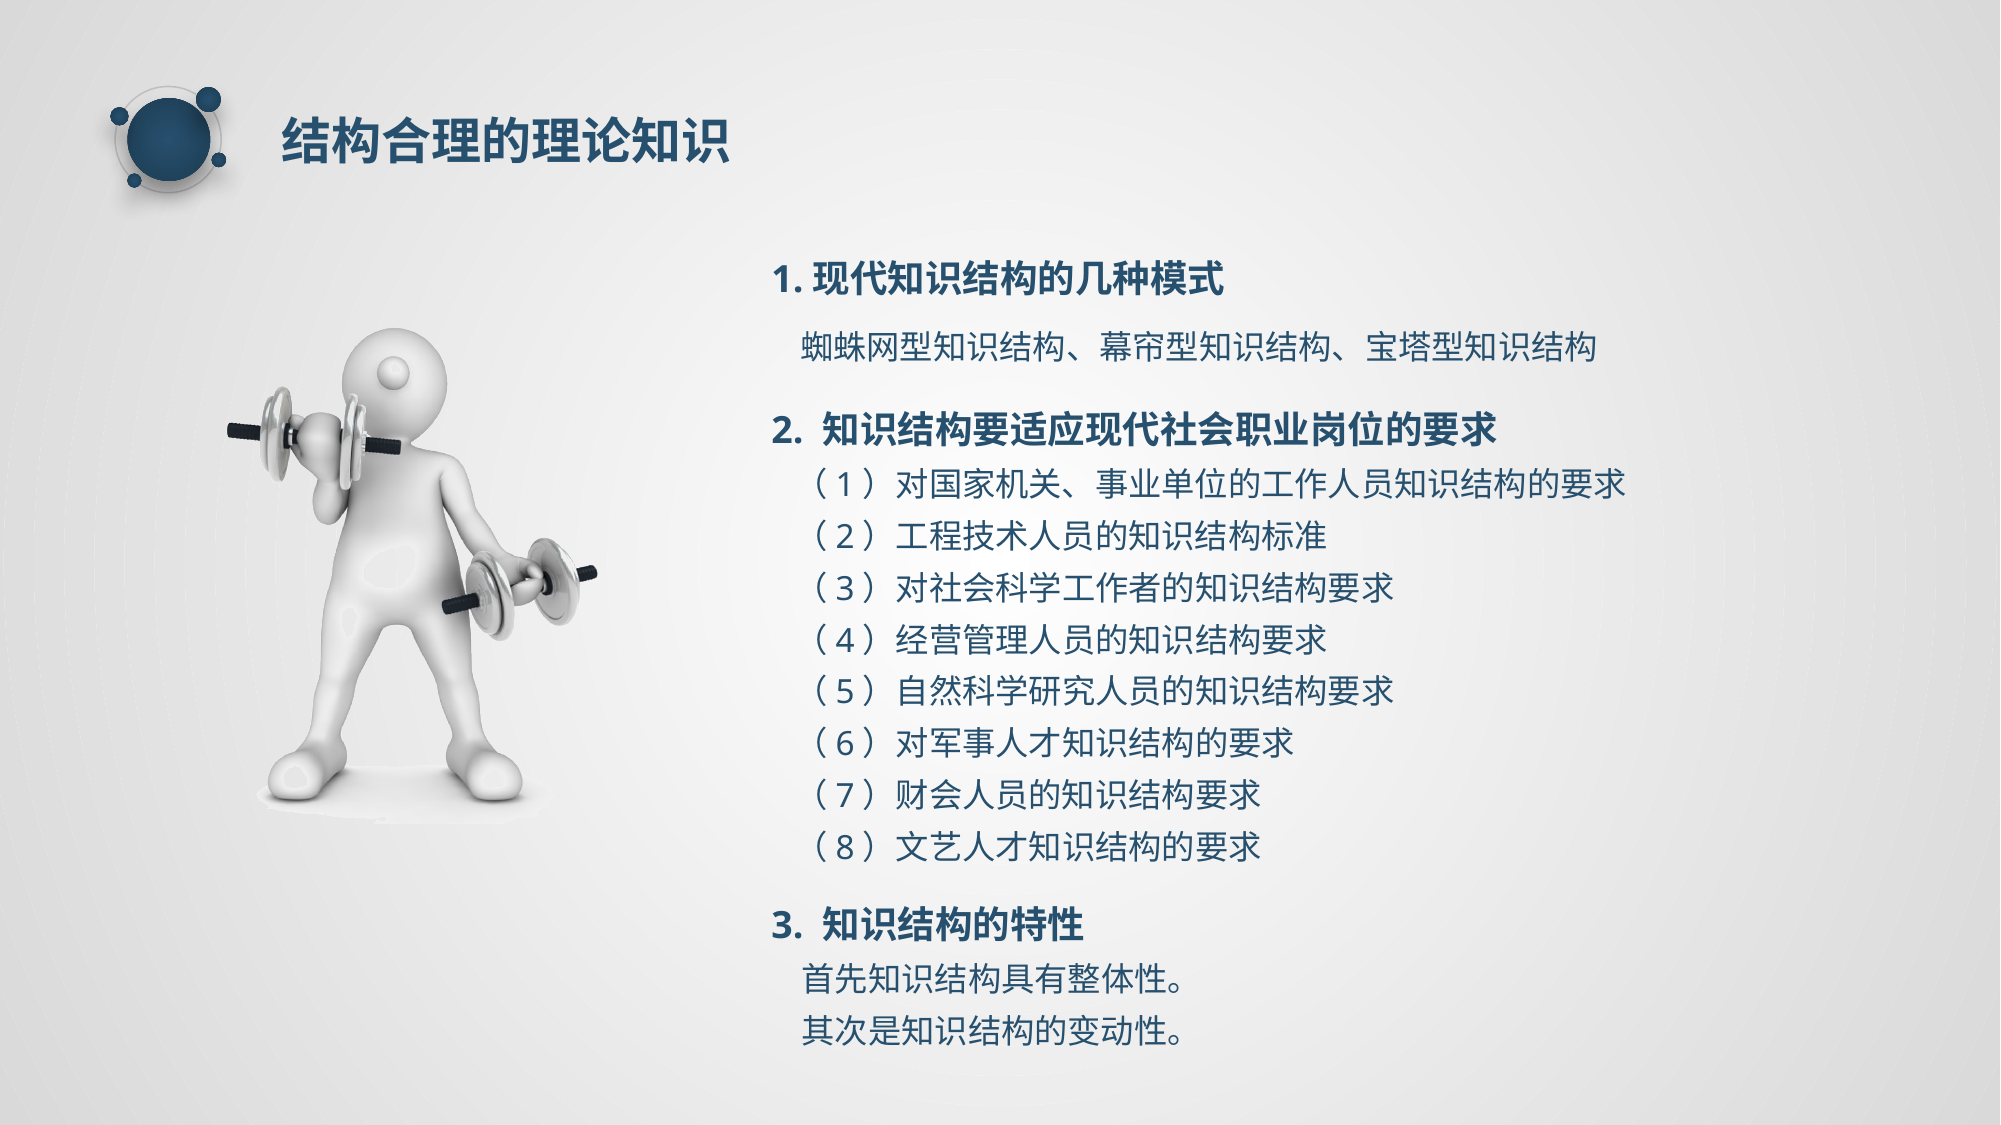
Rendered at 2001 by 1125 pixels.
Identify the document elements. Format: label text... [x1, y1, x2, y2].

text_box 2. 知识结构要适应现代社会职业岗位的要求 （1）对国家机关、事业单位的工作人员知识结构的要求 （2）工程技术人员的知识结构标准 （3）对社会科学工作者的知识结构要求 （4）经营管理人员的知识结构要求 （5）自然科学研究人员的知识结构要求 （6）对军事人才知识结构的要求 （7）财会人员的知识结构要求 （8）文艺人才知识结构的要求 [756, 376, 1802, 871]
text_box 1.现代知识结构的几种模式 蜘蛛网型知识结构、幕帘型知识结构、宝塔型知识结构 [756, 224, 1802, 375]
text_box 结构合理的理论知识 [266, 101, 747, 177]
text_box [110, 86, 226, 193]
text_box 3. 知识结构的特性 首先知识结构具有整体性。 其次是知识结构的变动性。 [756, 871, 1802, 1058]
picture [141, 301, 664, 824]
